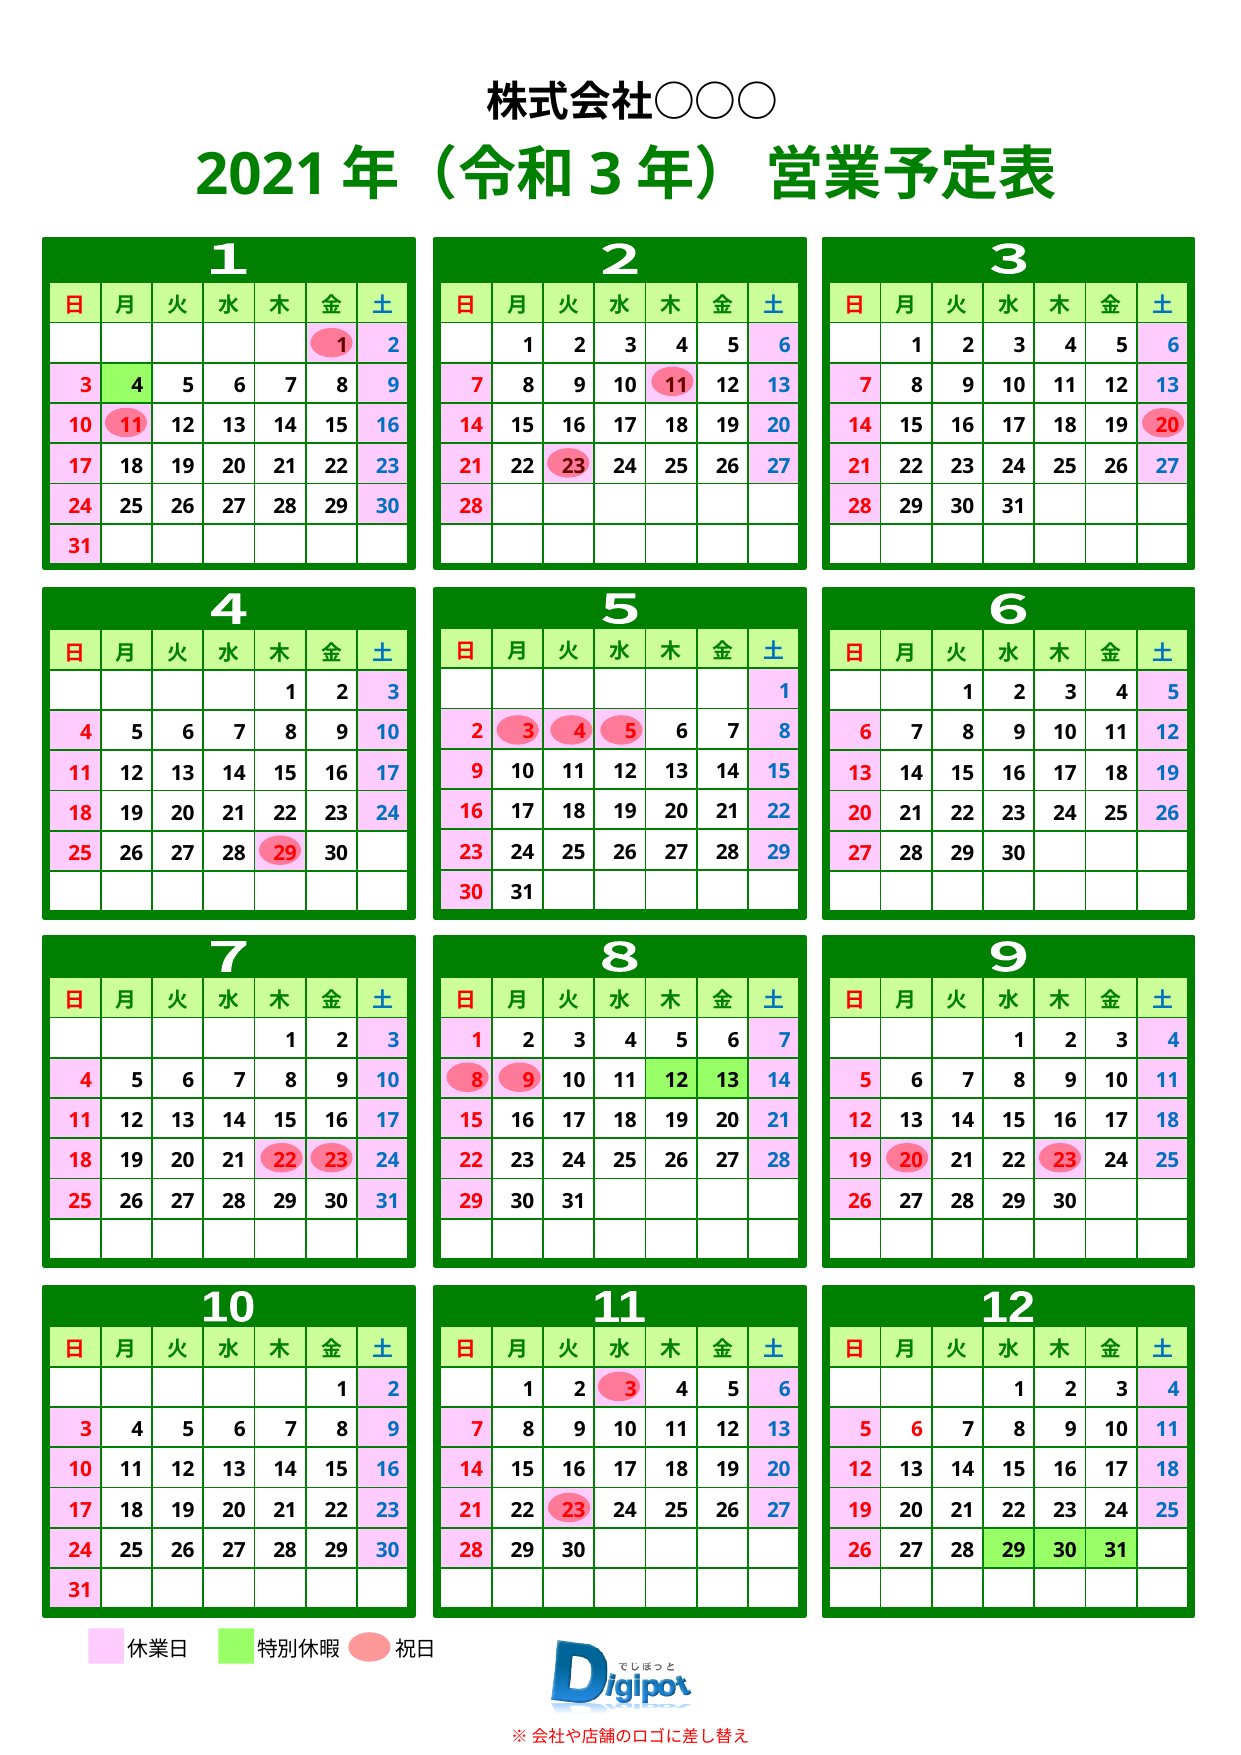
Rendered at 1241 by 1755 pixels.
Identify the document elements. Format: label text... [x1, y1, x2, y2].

table_cell 2 [307, 1018, 356, 1057]
table_cell 15 [493, 1448, 542, 1487]
table_cell [493, 484, 542, 523]
table_cell 22 [307, 444, 356, 483]
text_box [651, 366, 694, 397]
table_header 日 [830, 978, 880, 1017]
table_cell 4 [544, 709, 593, 748]
table_cell 8 [307, 1408, 356, 1446]
table_header 水 [595, 629, 645, 667]
table_cell [881, 1018, 931, 1057]
table_cell [358, 525, 407, 563]
table_cell [595, 1220, 645, 1258]
text_box [824, 936, 1194, 1266]
table_cell 28 [255, 1529, 305, 1567]
table_cell 14 [749, 1059, 798, 1097]
table_cell 12 [102, 1099, 151, 1137]
table_cell 20 [749, 1448, 798, 1487]
table_cell [204, 1368, 254, 1406]
table_cell [830, 1220, 880, 1258]
table_header 月 [881, 978, 931, 1017]
table_cell 4 [50, 711, 100, 749]
table_cell [595, 484, 645, 523]
table_cell 22 [441, 1139, 491, 1178]
table_cell 16 [544, 1448, 593, 1487]
table_cell [595, 1529, 645, 1567]
table_cell 20 [204, 1488, 254, 1527]
table_cell 15 [493, 404, 542, 442]
table_cell [830, 1018, 880, 1057]
table_cell 11 [102, 1448, 151, 1487]
table_cell 15 [984, 1099, 1033, 1137]
table_cell 17 [984, 404, 1033, 442]
table_cell 17 [50, 444, 100, 483]
table_cell 20 [153, 1139, 202, 1178]
table_cell 3 [595, 1368, 645, 1406]
table_cell [493, 669, 542, 708]
table_cell 18 [50, 791, 100, 830]
table_cell 19 [102, 1139, 151, 1178]
table_cell 29 [441, 1179, 491, 1218]
table_cell [102, 323, 151, 362]
table_cell 18 [102, 444, 151, 483]
table_cell 29 [307, 484, 356, 523]
table_header 木 [646, 283, 696, 322]
table_cell [1138, 1529, 1187, 1567]
table_cell 19 [646, 1099, 696, 1137]
table_cell 7 [441, 1408, 491, 1446]
table_header 日 [50, 1327, 100, 1366]
table_cell 9 [358, 364, 407, 402]
table_cell [153, 1368, 202, 1406]
table_cell 15 [441, 1099, 491, 1137]
table_cell 5 [153, 364, 202, 402]
table_cell 10 [544, 1059, 593, 1097]
table_cell 7 [255, 364, 305, 402]
table_header 火 [933, 1327, 982, 1366]
table_cell 2 [544, 323, 593, 362]
table_cell 27 [204, 1529, 254, 1567]
table_cell 2 [358, 323, 407, 362]
table_cell [102, 1569, 151, 1607]
table_cell 10 [358, 1059, 407, 1097]
table_header 月 [493, 629, 542, 667]
table_cell [153, 1220, 202, 1258]
table_header 火 [153, 283, 202, 322]
table_cell [102, 525, 151, 563]
table_cell 3 [50, 364, 100, 402]
table_cell 9 [307, 1059, 356, 1097]
table_cell [102, 872, 151, 910]
table_cell 16 [358, 404, 407, 442]
table_cell 14 [830, 404, 880, 442]
table_cell 12 [595, 750, 645, 788]
table_cell 2 [544, 1368, 593, 1406]
table_cell [255, 1569, 305, 1607]
table_cell 11 [102, 404, 151, 442]
table_cell [544, 669, 593, 708]
table_cell 5 [1138, 671, 1187, 709]
text_box [435, 936, 805, 1266]
table_cell 9 [984, 711, 1033, 749]
table_cell 30 [984, 832, 1033, 870]
table_cell 1 [493, 1368, 542, 1406]
text_box 祝日 [380, 1628, 452, 1669]
table_cell 21 [830, 444, 880, 483]
table_header 月 [102, 1327, 151, 1366]
table_cell 5 [102, 1059, 151, 1097]
text_box ※会社や店舗のロゴに差し替え [496, 1718, 765, 1754]
table_header 火 [544, 978, 593, 1017]
table_cell [749, 1220, 798, 1258]
table_cell 11 [544, 750, 593, 788]
table_header 金 [1086, 978, 1136, 1017]
table_cell 5 [698, 323, 747, 362]
table_cell 6 [204, 364, 254, 402]
table_cell [204, 323, 254, 362]
table_cell [933, 872, 982, 910]
table_header 月 [493, 1327, 542, 1366]
table_cell 14 [698, 750, 747, 788]
table_cell 14 [204, 1099, 254, 1137]
table_header 木 [255, 1327, 305, 1366]
table_header 日 [441, 1327, 491, 1366]
table_cell 4 [102, 1408, 151, 1446]
table_cell 28 [204, 832, 254, 870]
table_cell 11 [1086, 711, 1136, 749]
table_cell 19 [102, 791, 151, 830]
table_header 日 [50, 630, 100, 669]
table_cell 21 [204, 1139, 254, 1178]
table_cell [646, 525, 696, 563]
table_header 金 [307, 283, 356, 322]
table_header 土 [1138, 1327, 1187, 1366]
table_cell [1086, 1569, 1136, 1607]
table_header 火 [933, 283, 982, 322]
table_cell 13 [1138, 364, 1187, 402]
table_cell 12 [830, 1448, 880, 1487]
table_cell 14 [881, 751, 931, 790]
table_cell 28 [441, 484, 491, 523]
table_cell 27 [749, 1488, 798, 1527]
table_header 月 [102, 978, 151, 1017]
table_cell 26 [102, 1179, 151, 1218]
table_cell [441, 1569, 491, 1607]
table_header 日 [830, 283, 880, 322]
text_box [824, 1286, 1194, 1616]
table_cell 27 [830, 832, 880, 870]
text_box [260, 1142, 303, 1173]
table_cell 18 [1138, 1099, 1187, 1137]
table_cell 8 [933, 711, 982, 749]
table_cell 8 [255, 711, 305, 749]
table_cell 25 [595, 1139, 645, 1178]
table_cell 17 [595, 404, 645, 442]
table_cell 24 [493, 830, 542, 869]
table_cell [441, 1220, 491, 1258]
text_box [550, 715, 593, 745]
table_cell 23 [358, 444, 407, 483]
table_cell 7 [204, 711, 254, 749]
table_header 日 [50, 978, 100, 1017]
table_cell 18 [1138, 1448, 1187, 1487]
table_cell 19 [1138, 751, 1187, 790]
text_box [435, 1286, 805, 1616]
text_box [446, 1062, 489, 1093]
table_header 土 [358, 630, 407, 669]
table_cell 23 [358, 1488, 407, 1527]
table_cell 29 [749, 830, 798, 869]
table_cell 23 [933, 444, 982, 483]
table_header 火 [153, 630, 202, 669]
table_cell 18 [1086, 751, 1136, 790]
table_cell [102, 1368, 151, 1406]
table_header 金 [307, 978, 356, 1017]
table_header 木 [646, 1327, 696, 1366]
table_cell [933, 1220, 982, 1258]
table_cell 9 [544, 1408, 593, 1446]
table_cell [255, 1368, 305, 1406]
table_cell 18 [595, 1099, 645, 1137]
table_cell 24 [358, 791, 407, 830]
table_cell 10 [493, 750, 542, 788]
table_cell [544, 871, 593, 909]
table_cell 29 [984, 1179, 1033, 1218]
table_cell 21 [441, 1488, 491, 1527]
table_header 土 [749, 1327, 798, 1366]
table_cell 26 [830, 1529, 880, 1567]
table_cell 23 [544, 1488, 593, 1527]
table_cell 18 [1035, 404, 1085, 442]
table_cell [307, 1569, 356, 1607]
table_header 金 [307, 1327, 356, 1366]
table_cell [307, 1220, 356, 1258]
table_cell 29 [984, 1529, 1033, 1567]
table_cell [1138, 832, 1187, 870]
table_cell 21 [255, 1488, 305, 1527]
table_cell 1 [493, 323, 542, 362]
table_cell [493, 1569, 542, 1607]
table_cell [698, 669, 747, 708]
table_cell 27 [881, 1179, 931, 1218]
table_cell [830, 872, 880, 910]
text_box [310, 327, 353, 358]
table_cell 6 [646, 709, 696, 748]
table_cell 20 [204, 444, 254, 483]
table_cell 12 [646, 1059, 696, 1097]
table_header 火 [153, 978, 202, 1017]
table_cell 10 [595, 364, 645, 402]
table_cell 14 [204, 751, 254, 790]
table_cell [698, 484, 747, 523]
table_cell 8 [493, 1408, 542, 1446]
table_cell [102, 1018, 151, 1057]
table_header 水 [204, 1327, 254, 1366]
table_cell 21 [749, 1099, 798, 1137]
table_cell 29 [255, 1179, 305, 1218]
table_cell 31 [1086, 1529, 1136, 1567]
table_cell [984, 1220, 1033, 1258]
table_cell 28 [204, 1179, 254, 1218]
table_header 日 [441, 283, 491, 322]
table_cell [255, 872, 305, 910]
table_cell 25 [50, 1179, 100, 1218]
table_cell 4 [1086, 671, 1136, 709]
text_box [496, 715, 539, 745]
table_cell 1 [307, 323, 356, 362]
table_header 火 [544, 629, 593, 667]
table_cell 22 [493, 444, 542, 483]
table_cell 1 [984, 1018, 1033, 1057]
table_cell 18 [50, 1139, 100, 1178]
table_header 水 [204, 978, 254, 1017]
table_cell [544, 525, 593, 563]
table_cell [1086, 1179, 1136, 1218]
table_cell 21 [881, 791, 931, 830]
table_cell [1138, 872, 1187, 910]
table_cell 23 [984, 791, 1033, 830]
table_cell [749, 871, 798, 909]
table_cell 24 [358, 1139, 407, 1178]
table_cell 8 [493, 364, 542, 402]
table_cell 23 [544, 444, 593, 483]
table_header 木 [1035, 978, 1085, 1017]
table_cell [830, 525, 880, 563]
table_cell 6 [153, 711, 202, 749]
table_cell 17 [544, 1099, 593, 1137]
table_cell 8 [441, 1059, 491, 1097]
table_cell 14 [441, 404, 491, 442]
table_cell [749, 1569, 798, 1607]
picture [550, 1640, 692, 1717]
table_cell 27 [698, 1139, 747, 1178]
table_cell [204, 525, 254, 563]
table_cell 16 [358, 1448, 407, 1487]
table_cell 28 [881, 832, 931, 870]
table_header 木 [255, 630, 305, 669]
table_cell [698, 1179, 747, 1218]
table_cell 20 [646, 790, 696, 828]
table_cell [153, 671, 202, 709]
table_cell 6 [749, 323, 798, 362]
table_cell [358, 1220, 407, 1258]
table_header 土 [358, 978, 407, 1017]
table_cell [358, 872, 407, 910]
table_cell 22 [255, 1139, 305, 1178]
table_cell [307, 872, 356, 910]
table_cell 12 [698, 364, 747, 402]
table_cell 23 [441, 830, 491, 869]
table_cell 8 [749, 709, 798, 748]
table_cell 5 [646, 1018, 696, 1057]
table_cell [307, 525, 356, 563]
table_cell 28 [441, 1529, 491, 1567]
table_cell 10 [1086, 1408, 1136, 1446]
table_header 日 [441, 629, 491, 667]
table_header 土 [749, 283, 798, 322]
text_box [498, 1062, 541, 1093]
table_cell 25 [1035, 444, 1085, 483]
table_cell 20 [830, 791, 880, 830]
table_cell 25 [1086, 791, 1136, 830]
table_cell 8 [984, 1059, 1033, 1097]
table_cell 7 [255, 1408, 305, 1446]
table_cell 11 [1138, 1408, 1187, 1446]
table_header 月 [881, 1327, 931, 1366]
table_cell [441, 669, 491, 708]
table_cell [646, 669, 696, 708]
table_cell 10 [50, 1448, 100, 1487]
table_cell 21 [933, 1139, 982, 1178]
text_box [310, 1142, 353, 1173]
table_cell [1086, 872, 1136, 910]
table_cell 5 [102, 711, 151, 749]
table_cell 30 [1035, 1179, 1085, 1218]
table_cell 28 [255, 484, 305, 523]
text_box [44, 936, 414, 1266]
table_cell 27 [646, 830, 696, 869]
table_cell 23 [1035, 1139, 1085, 1178]
table_cell [881, 1569, 931, 1607]
table_header 日 [50, 283, 100, 322]
table_header 木 [1035, 630, 1085, 669]
table_cell 3 [1086, 1368, 1136, 1406]
table_cell 3 [50, 1408, 100, 1446]
table_cell 16 [933, 404, 982, 442]
table_cell 5 [1086, 323, 1136, 362]
table_cell [595, 871, 645, 909]
table_cell 8 [307, 364, 356, 402]
text_box [547, 448, 590, 478]
table_cell 19 [153, 1488, 202, 1527]
table_cell 29 [255, 832, 305, 870]
table_header 木 [646, 978, 696, 1017]
table_cell 9 [544, 364, 593, 402]
table_cell [153, 872, 202, 910]
table_cell 3 [358, 1018, 407, 1057]
table_cell 19 [153, 444, 202, 483]
table_cell 16 [307, 1099, 356, 1137]
text_box [597, 1371, 641, 1402]
table_cell 23 [307, 1139, 356, 1178]
table_header 水 [984, 978, 1033, 1017]
table_header 月 [102, 630, 151, 669]
table_cell 13 [749, 364, 798, 402]
table_cell 10 [1035, 711, 1085, 749]
table_cell [255, 1220, 305, 1258]
table_cell 19 [830, 1488, 880, 1527]
table_cell [595, 1179, 645, 1218]
table_cell 25 [102, 1529, 151, 1567]
table_header 木 [255, 978, 305, 1017]
table_cell [1138, 1179, 1187, 1218]
table_cell [441, 1368, 491, 1406]
table_cell 7 [204, 1059, 254, 1097]
table_cell 26 [595, 830, 645, 869]
table_cell 20 [698, 1099, 747, 1137]
table_cell 10 [595, 1408, 645, 1446]
table_cell 6 [830, 711, 880, 749]
table_header 水 [204, 630, 254, 669]
table_cell 3 [984, 323, 1033, 362]
table_cell 17 [50, 1488, 100, 1527]
table_cell 22 [933, 791, 982, 830]
table_cell [1086, 525, 1136, 563]
table_header 火 [544, 283, 593, 322]
table_header 月 [102, 283, 151, 322]
table_header 月 [881, 283, 931, 322]
table_cell [984, 1569, 1033, 1607]
text_box [44, 589, 414, 918]
table_cell 2 [933, 323, 982, 362]
table_cell 21 [698, 790, 747, 828]
text_box [886, 1142, 929, 1173]
table_cell 10 [50, 404, 100, 442]
table_cell 6 [749, 1368, 798, 1406]
table_cell 13 [204, 1448, 254, 1487]
table_cell 16 [984, 751, 1033, 790]
table_cell 18 [646, 1448, 696, 1487]
table_cell 28 [830, 484, 880, 523]
table_cell 5 [595, 709, 645, 748]
table_header 水 [984, 1327, 1033, 1366]
table_header 水 [595, 1327, 645, 1366]
table_cell [984, 525, 1033, 563]
table_cell 30 [441, 871, 491, 909]
table_cell [1086, 484, 1136, 523]
table_cell [50, 1220, 100, 1258]
table_cell 7 [441, 364, 491, 402]
table_cell 2 [441, 709, 491, 748]
table_cell 2 [358, 1368, 407, 1406]
table_cell 6 [153, 1059, 202, 1097]
table_cell [933, 1368, 982, 1406]
table_cell [204, 872, 254, 910]
table_cell 7 [881, 711, 931, 749]
table_cell 15 [307, 1448, 356, 1487]
table_cell 11 [50, 751, 100, 790]
table_header 金 [698, 283, 747, 322]
table_header 火 [933, 978, 982, 1017]
table_cell [50, 671, 100, 709]
table_cell 28 [698, 830, 747, 869]
table_header 水 [984, 630, 1033, 669]
table_cell 24 [595, 1488, 645, 1527]
table_cell 1 [255, 671, 305, 709]
table_cell 22 [749, 790, 798, 828]
table_cell 14 [441, 1448, 491, 1487]
table_cell [204, 1220, 254, 1258]
table_cell 16 [1035, 1448, 1085, 1487]
table_cell [749, 1179, 798, 1218]
table_cell 3 [595, 323, 645, 362]
table_cell [441, 525, 491, 563]
table_cell 17 [358, 751, 407, 790]
table_cell 21 [441, 444, 491, 483]
table_cell 26 [698, 1488, 747, 1527]
table_cell 17 [493, 790, 542, 828]
table_cell 17 [1086, 1099, 1136, 1137]
table_cell 3 [493, 709, 542, 748]
table_cell 12 [698, 1408, 747, 1446]
table_cell 3 [358, 671, 407, 709]
table_cell 19 [830, 1139, 880, 1178]
table_cell 24 [544, 1139, 593, 1178]
table_cell 11 [50, 1099, 100, 1137]
table_header 木 [646, 629, 696, 667]
table_cell 18 [544, 790, 593, 828]
table_header 土 [1138, 978, 1187, 1017]
table_cell 22 [984, 1139, 1033, 1178]
text_box [348, 1632, 380, 1662]
table_cell 30 [1035, 1529, 1085, 1567]
table_cell 27 [881, 1529, 931, 1567]
table_cell [1138, 484, 1187, 523]
text_box [258, 835, 302, 865]
table_cell 14 [933, 1099, 982, 1137]
table_cell 2 [1035, 1018, 1085, 1057]
table_cell 26 [646, 1139, 696, 1178]
table_cell 3 [1035, 671, 1085, 709]
table_cell 13 [830, 751, 880, 790]
table_header 土 [749, 629, 798, 667]
table_cell 24 [1086, 1139, 1136, 1178]
table_cell 30 [933, 484, 982, 523]
table_cell 9 [358, 1408, 407, 1446]
table_cell [646, 1569, 696, 1607]
table_cell 24 [595, 444, 645, 483]
table_cell 31 [50, 525, 100, 563]
table_cell [493, 525, 542, 563]
table_cell 4 [646, 1368, 696, 1406]
table_cell [544, 484, 593, 523]
table_cell [1138, 1220, 1187, 1258]
table_cell [881, 525, 931, 563]
table_cell [204, 1018, 254, 1057]
table_cell 13 [749, 1408, 798, 1446]
table_cell [1035, 832, 1085, 870]
table_cell 13 [881, 1448, 931, 1487]
table_cell 8 [255, 1059, 305, 1097]
table_cell [698, 1569, 747, 1607]
table_cell [153, 1569, 202, 1607]
table_header 金 [307, 630, 356, 669]
table_header 土 [1138, 283, 1187, 322]
table_cell 19 [1086, 404, 1136, 442]
table_cell 29 [307, 1529, 356, 1567]
table_cell 4 [50, 1059, 100, 1097]
table_cell 19 [595, 790, 645, 828]
table_cell 25 [646, 444, 696, 483]
table_cell 26 [153, 484, 202, 523]
table_cell [698, 871, 747, 909]
table_cell 12 [830, 1099, 880, 1137]
table_cell 20 [1138, 404, 1187, 442]
table_cell 4 [595, 1018, 645, 1057]
table_cell [255, 323, 305, 362]
text_box 2021年（令和3年） 営業予定表 [88, 149, 1164, 193]
table_cell 31 [544, 1179, 593, 1218]
table_cell 13 [646, 750, 696, 788]
table_cell 26 [698, 444, 747, 483]
table_cell [749, 484, 798, 523]
table_cell 15 [749, 750, 798, 788]
table_cell 9 [307, 711, 356, 749]
table_cell 3 [544, 1018, 593, 1057]
table_header 日 [441, 978, 491, 1017]
table_cell [1035, 1220, 1085, 1258]
table_cell 19 [698, 404, 747, 442]
table_cell 30 [544, 1529, 593, 1567]
table_cell 1 [749, 669, 798, 708]
table_cell 31 [358, 1179, 407, 1218]
table_cell 17 [1035, 751, 1085, 790]
table_cell [830, 1569, 880, 1607]
table_cell 7 [749, 1018, 798, 1057]
table_cell 30 [307, 1179, 356, 1218]
table_cell 11 [646, 1408, 696, 1446]
table_header 金 [1086, 630, 1136, 669]
table_header 月 [493, 978, 542, 1017]
table_header 月 [493, 283, 542, 322]
table_cell [646, 1529, 696, 1567]
table_header 水 [595, 283, 645, 322]
table_header 木 [1035, 283, 1085, 322]
table_header 火 [544, 1327, 593, 1366]
table_cell [544, 1569, 593, 1607]
table_cell 17 [358, 1099, 407, 1137]
table_cell 4 [1138, 1368, 1187, 1406]
table_header 水 [984, 283, 1033, 322]
table_cell 22 [493, 1488, 542, 1527]
table_cell [698, 525, 747, 563]
table_cell 2 [493, 1018, 542, 1057]
text_box 株式会社○○○ [88, 78, 1164, 121]
table_cell [50, 323, 100, 362]
table_header 金 [698, 629, 747, 667]
table_cell [358, 832, 407, 870]
table_cell [255, 525, 305, 563]
table_header 土 [358, 1327, 407, 1366]
table_cell [881, 1368, 931, 1406]
table_cell 26 [102, 832, 151, 870]
text_box [218, 1628, 242, 1664]
table_cell 5 [830, 1059, 880, 1097]
table_cell 8 [984, 1408, 1033, 1446]
table_cell 15 [255, 1099, 305, 1137]
table_header 水 [204, 283, 254, 322]
table_cell 2 [307, 671, 356, 709]
table_cell 26 [1086, 444, 1136, 483]
table_cell 4 [1035, 323, 1085, 362]
table_cell 27 [749, 444, 798, 483]
text_box [44, 1286, 414, 1616]
table_cell [1086, 832, 1136, 870]
table_cell 24 [50, 484, 100, 523]
table_cell 18 [646, 404, 696, 442]
table_cell [749, 1529, 798, 1567]
table_cell 29 [933, 832, 982, 870]
table_header 土 [749, 978, 798, 1017]
table_cell 30 [358, 1529, 407, 1567]
table_cell 16 [307, 751, 356, 790]
table_cell 28 [749, 1139, 798, 1178]
table_cell 25 [102, 484, 151, 523]
table_cell [646, 484, 696, 523]
table_cell [1138, 1569, 1187, 1607]
table_cell [441, 323, 491, 362]
table_cell [595, 1569, 645, 1607]
text_box [435, 239, 805, 568]
table_header 水 [595, 978, 645, 1017]
table_cell 16 [493, 1099, 542, 1137]
table_cell [153, 323, 202, 362]
table_cell 30 [358, 484, 407, 523]
table_cell 7 [933, 1408, 982, 1446]
table_cell 10 [984, 364, 1033, 402]
table_cell [1035, 872, 1085, 910]
table_header 金 [698, 1327, 747, 1366]
table_header 金 [1086, 1327, 1136, 1366]
table_cell 7 [830, 364, 880, 402]
table_cell 27 [204, 484, 254, 523]
table_cell [881, 1220, 931, 1258]
table_cell 4 [102, 364, 151, 402]
table_cell 12 [1086, 364, 1136, 402]
table_cell [881, 872, 931, 910]
table_cell [698, 1220, 747, 1258]
table_cell 6 [204, 1408, 254, 1446]
table_cell 4 [646, 323, 696, 362]
table_cell [698, 1529, 747, 1567]
table_cell 11 [1138, 1059, 1187, 1097]
table_cell [493, 1220, 542, 1258]
table_cell [50, 1368, 100, 1406]
table_header 火 [153, 1327, 202, 1366]
table_cell 12 [153, 404, 202, 442]
table_cell 12 [102, 751, 151, 790]
table_cell 9 [441, 750, 491, 788]
table_cell 13 [153, 1099, 202, 1137]
table_cell 27 [153, 832, 202, 870]
table_cell [830, 1368, 880, 1406]
table_cell 1 [255, 1018, 305, 1057]
table_cell 2 [1035, 1368, 1085, 1406]
table_cell [830, 323, 880, 362]
table_cell [749, 525, 798, 563]
table_cell 14 [933, 1448, 982, 1487]
table_cell 21 [204, 791, 254, 830]
text_box [88, 1628, 112, 1664]
table_cell 26 [153, 1529, 202, 1567]
table_cell 3 [1086, 1018, 1136, 1057]
table_cell 31 [984, 484, 1033, 523]
text_box [824, 239, 1194, 568]
table_cell 29 [881, 484, 931, 523]
table_cell [1138, 525, 1187, 563]
table_cell 16 [544, 404, 593, 442]
table_cell 10 [358, 711, 407, 749]
table_cell 1 [307, 1368, 356, 1406]
table_cell 11 [595, 1059, 645, 1097]
table_cell 1 [441, 1018, 491, 1057]
table_cell 19 [698, 1448, 747, 1487]
table_cell [1086, 1220, 1136, 1258]
table_cell 15 [984, 1448, 1033, 1487]
table_cell [595, 669, 645, 708]
text_box [1038, 1142, 1082, 1173]
text_box 特別休暇 [242, 1628, 377, 1669]
text_box [104, 407, 148, 438]
table_cell [153, 1018, 202, 1057]
table_cell 26 [830, 1179, 880, 1218]
table_cell 31 [50, 1569, 100, 1607]
table_cell 24 [1086, 1488, 1136, 1527]
table_cell 20 [153, 791, 202, 830]
table_cell [984, 872, 1033, 910]
table_cell [358, 1569, 407, 1607]
table_cell 31 [493, 871, 542, 909]
table_cell 13 [881, 1099, 931, 1137]
table_cell 9 [1035, 1059, 1085, 1097]
table_cell 30 [307, 832, 356, 870]
text_box [824, 589, 1194, 918]
table_cell [1035, 484, 1085, 523]
table_cell [646, 1220, 696, 1258]
table_cell 17 [1086, 1448, 1136, 1487]
table_cell 15 [933, 751, 982, 790]
table_cell 1 [933, 671, 982, 709]
table_cell 16 [441, 790, 491, 828]
table_cell 28 [933, 1529, 982, 1567]
table_cell 25 [1138, 1488, 1187, 1527]
table_cell 5 [830, 1408, 880, 1446]
table_cell 12 [1138, 711, 1187, 749]
table_cell [153, 525, 202, 563]
table_cell [830, 671, 880, 709]
table_cell 20 [881, 1488, 931, 1527]
table_header 日 [830, 630, 880, 669]
text_box [44, 239, 414, 568]
table_cell [544, 1220, 593, 1258]
table_cell [1035, 1569, 1085, 1607]
table_cell 25 [50, 832, 100, 870]
table_cell 9 [933, 364, 982, 402]
table_header 土 [358, 283, 407, 322]
table_cell 4 [1138, 1018, 1187, 1057]
table_cell 27 [153, 1179, 202, 1218]
table_cell 22 [307, 1488, 356, 1527]
text_box [600, 715, 643, 745]
table_cell [646, 871, 696, 909]
table_cell 13 [698, 1059, 747, 1097]
table_cell 30 [493, 1179, 542, 1218]
table_cell 10 [1086, 1059, 1136, 1097]
table_cell 7 [933, 1059, 982, 1097]
table_cell 17 [595, 1448, 645, 1487]
table_cell [881, 671, 931, 709]
text_box [548, 1492, 591, 1523]
table_cell 1 [881, 323, 931, 362]
table_cell 15 [255, 751, 305, 790]
table_cell [204, 671, 254, 709]
table_cell [646, 1179, 696, 1218]
table_cell 18 [102, 1488, 151, 1527]
table_cell 27 [1138, 444, 1187, 483]
table_header 金 [1086, 283, 1136, 322]
table_header 日 [830, 1327, 880, 1366]
table_cell 24 [1035, 791, 1085, 830]
table_cell 5 [698, 1368, 747, 1406]
text_box [1142, 407, 1185, 438]
table_cell 29 [493, 1529, 542, 1567]
table_cell 6 [881, 1408, 931, 1446]
text_box 休業日 [112, 1628, 226, 1669]
table_cell 6 [1138, 323, 1187, 362]
table_cell [595, 525, 645, 563]
table_cell 23 [307, 791, 356, 830]
table_cell [1035, 525, 1085, 563]
table_cell 25 [1138, 1139, 1187, 1178]
table_cell 22 [255, 791, 305, 830]
text_box [435, 589, 805, 918]
table_cell [102, 1220, 151, 1258]
table_header 木 [1035, 1327, 1085, 1366]
table_header 土 [1138, 630, 1187, 669]
table_cell [933, 1018, 982, 1057]
table_cell [933, 525, 982, 563]
table_cell 21 [933, 1488, 982, 1527]
table_cell 22 [881, 444, 931, 483]
table_cell 20 [881, 1139, 931, 1178]
table_cell 25 [646, 1488, 696, 1527]
table_cell 13 [204, 404, 254, 442]
table_cell 6 [698, 1018, 747, 1057]
table_header 木 [255, 283, 305, 322]
table_cell [50, 872, 100, 910]
table_cell 20 [749, 404, 798, 442]
table_header 月 [881, 630, 931, 669]
table_cell 24 [50, 1529, 100, 1567]
table_cell 11 [1035, 364, 1085, 402]
table_cell 1 [984, 1368, 1033, 1406]
table_cell [102, 671, 151, 709]
table_cell 6 [881, 1059, 931, 1097]
table_cell 11 [646, 364, 696, 402]
table_cell 15 [307, 404, 356, 442]
table_cell [204, 1569, 254, 1607]
table_cell 23 [1035, 1488, 1085, 1527]
table_cell 24 [984, 444, 1033, 483]
table_cell 22 [984, 1488, 1033, 1527]
table_cell 12 [153, 1448, 202, 1487]
table_header 火 [933, 630, 982, 669]
table_cell 25 [544, 830, 593, 869]
table_cell 8 [881, 364, 931, 402]
table_cell 14 [255, 404, 305, 442]
table_cell 5 [153, 1408, 202, 1446]
table_cell [50, 1018, 100, 1057]
table_cell 21 [255, 444, 305, 483]
table_cell 14 [255, 1448, 305, 1487]
table_cell 16 [1035, 1099, 1085, 1137]
table_cell 26 [1138, 791, 1187, 830]
table_cell 15 [881, 404, 931, 442]
table_cell 2 [984, 671, 1033, 709]
table_header 金 [698, 978, 747, 1017]
table_cell 9 [1035, 1408, 1085, 1446]
table_cell 7 [698, 709, 747, 748]
table_cell [933, 1569, 982, 1607]
table_cell 9 [493, 1059, 542, 1097]
table_cell 23 [493, 1139, 542, 1178]
table_cell 28 [933, 1179, 982, 1218]
table_cell 13 [153, 751, 202, 790]
